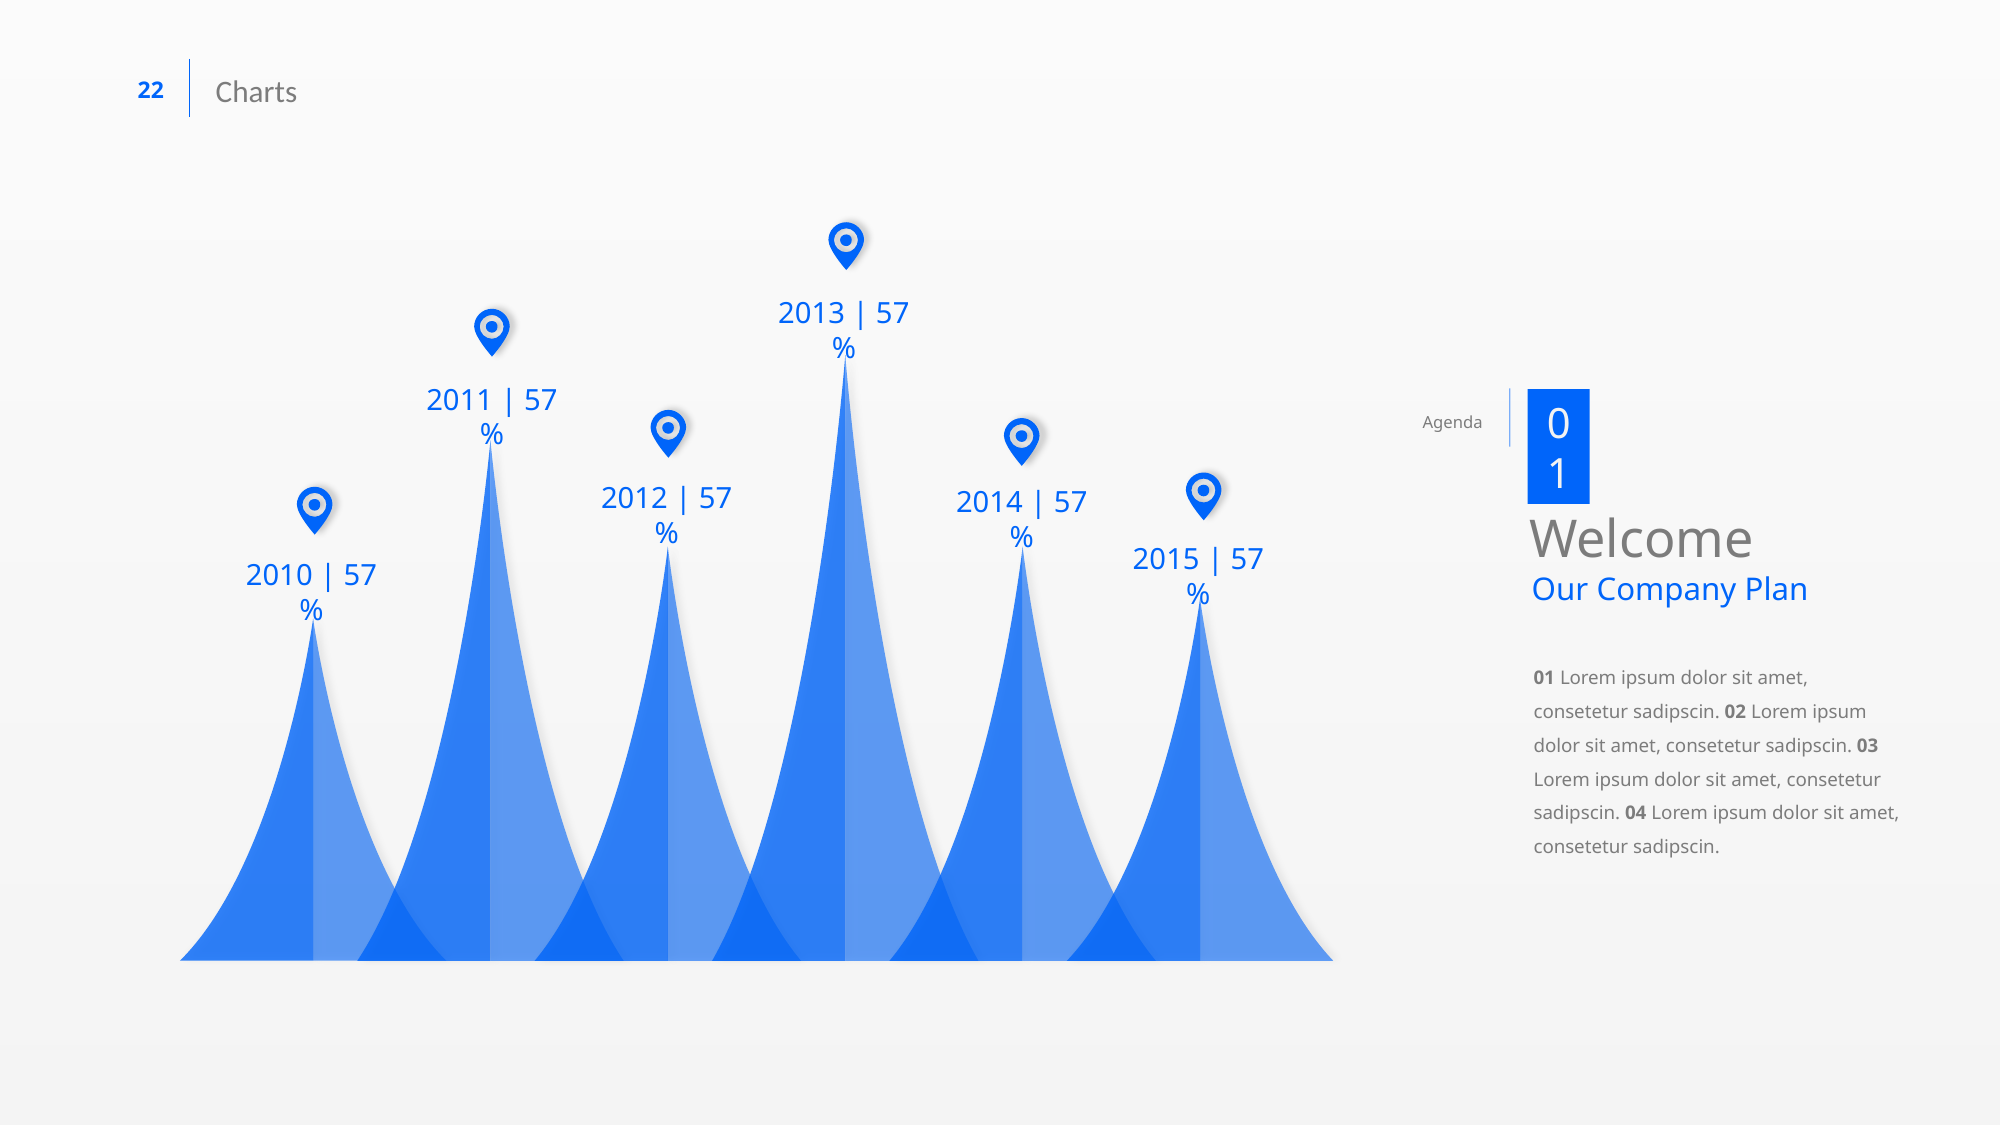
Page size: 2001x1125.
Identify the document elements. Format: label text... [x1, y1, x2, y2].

text_box Welcome [1514, 498, 2000, 576]
text_box Our Company Plan [1516, 562, 2000, 615]
text_box [828, 222, 865, 271]
text_box 2014 | 57 % [979, 475, 1105, 546]
text_box 2015 | 57 % [1115, 533, 1282, 598]
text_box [179, 618, 357, 961]
text_box Agenda [1367, 404, 1498, 440]
text_box [474, 308, 510, 357]
text_box 01 Lorem ipsum dolor sit amet, consetetur sadipscin. 02 Lorem ipsum dolor sit amet, consetetur sadipscin. 03 Lorem ipsum dolor sit amet, consetetur sadipscin. 04 Lorem ipsum dolor sit amet, consetetur sadipscin. [1518, 647, 1919, 899]
text_box Charts [200, 63, 499, 116]
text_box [1066, 598, 1334, 961]
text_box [889, 546, 1156, 961]
text_box 2011 | 57 % [409, 373, 575, 440]
text_box 01 [1527, 389, 1590, 504]
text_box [357, 440, 624, 961]
text_box 2012 | 57 % [624, 472, 711, 546]
text_box [1003, 418, 1040, 466]
text_box 2010 | 57 % [228, 548, 357, 618]
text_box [711, 355, 979, 961]
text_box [534, 546, 711, 961]
text_box 2013 | 57 % [761, 286, 927, 355]
text_box [1185, 472, 1222, 521]
text_box [650, 409, 687, 458]
text_box [296, 486, 333, 535]
